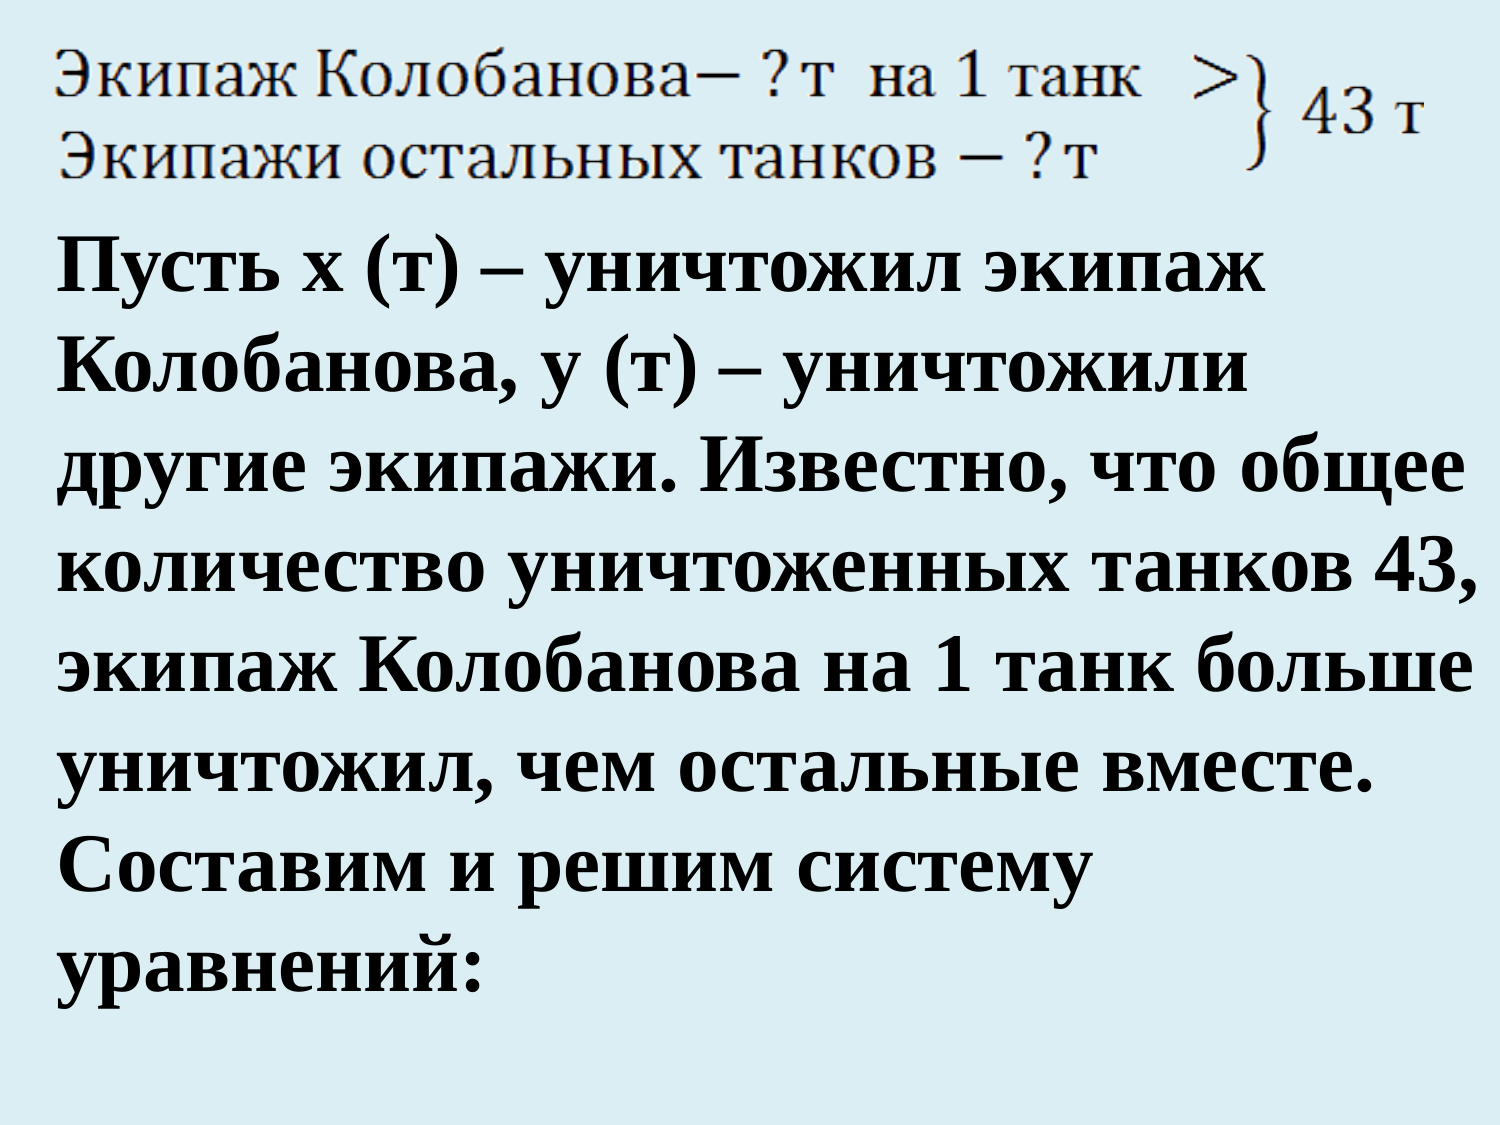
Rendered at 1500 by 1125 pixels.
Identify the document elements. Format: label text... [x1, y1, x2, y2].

picture [52, 42, 1424, 199]
text_box Пусть х (т) – уничтожил экипаж Колобанова, у (т) – уничтожили другие экипажи. Известно, что общее количество уничтоженных танков 43, экипаж Колобанова на 1 танк больше уничтожил, чем остальные вместе. Составим и решим систему уравнений: [41, 200, 1500, 1015]
